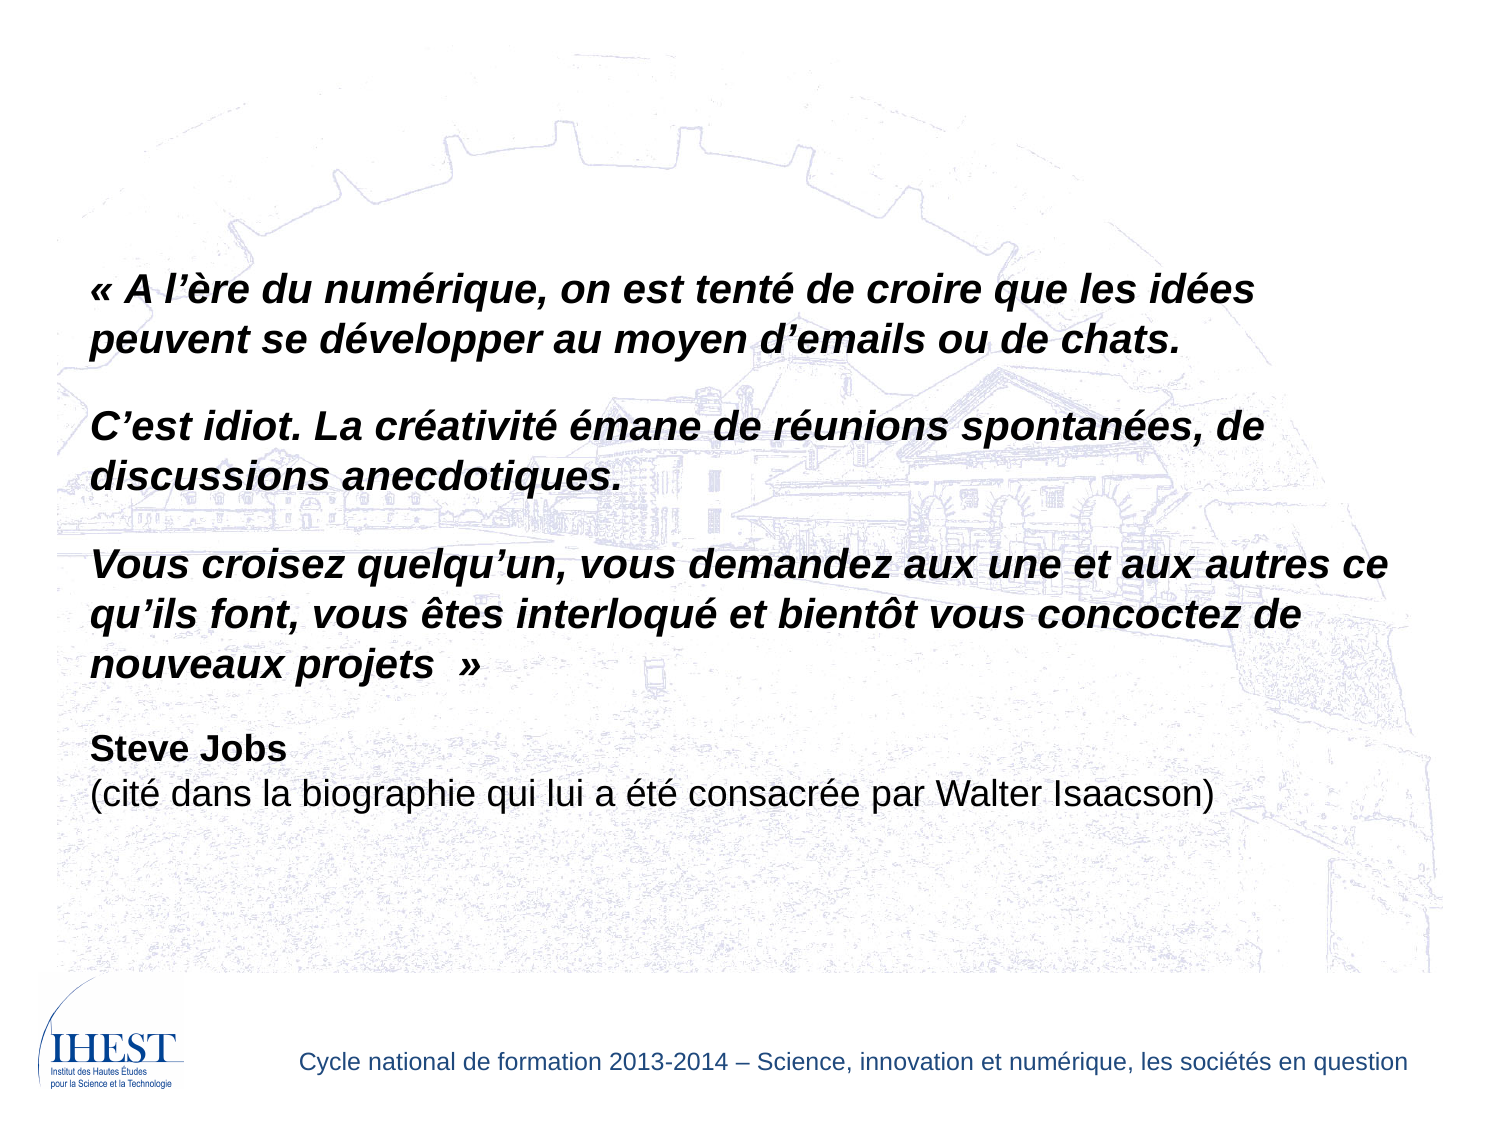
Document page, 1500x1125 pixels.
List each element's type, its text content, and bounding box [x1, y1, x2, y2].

picture [38, 45, 1443, 1089]
list « A l’ère du numérique, on est tenté de croire que les idées peuvent se développer au moyen d’emails ou de chats. C’est idiot. La créativité émane de réunions spontanées, de discussions anecdotiques. Vous croisez quelqu’un, vous demandez aux une et aux autres ce qu’ils font, vous êtes interloqué et bientôt vous concoctez de nouveaux projets » Steve Jobs (cité dans la biographie qui lui a été consacrée par Walter Isaacson) [75, 254, 1425, 740]
